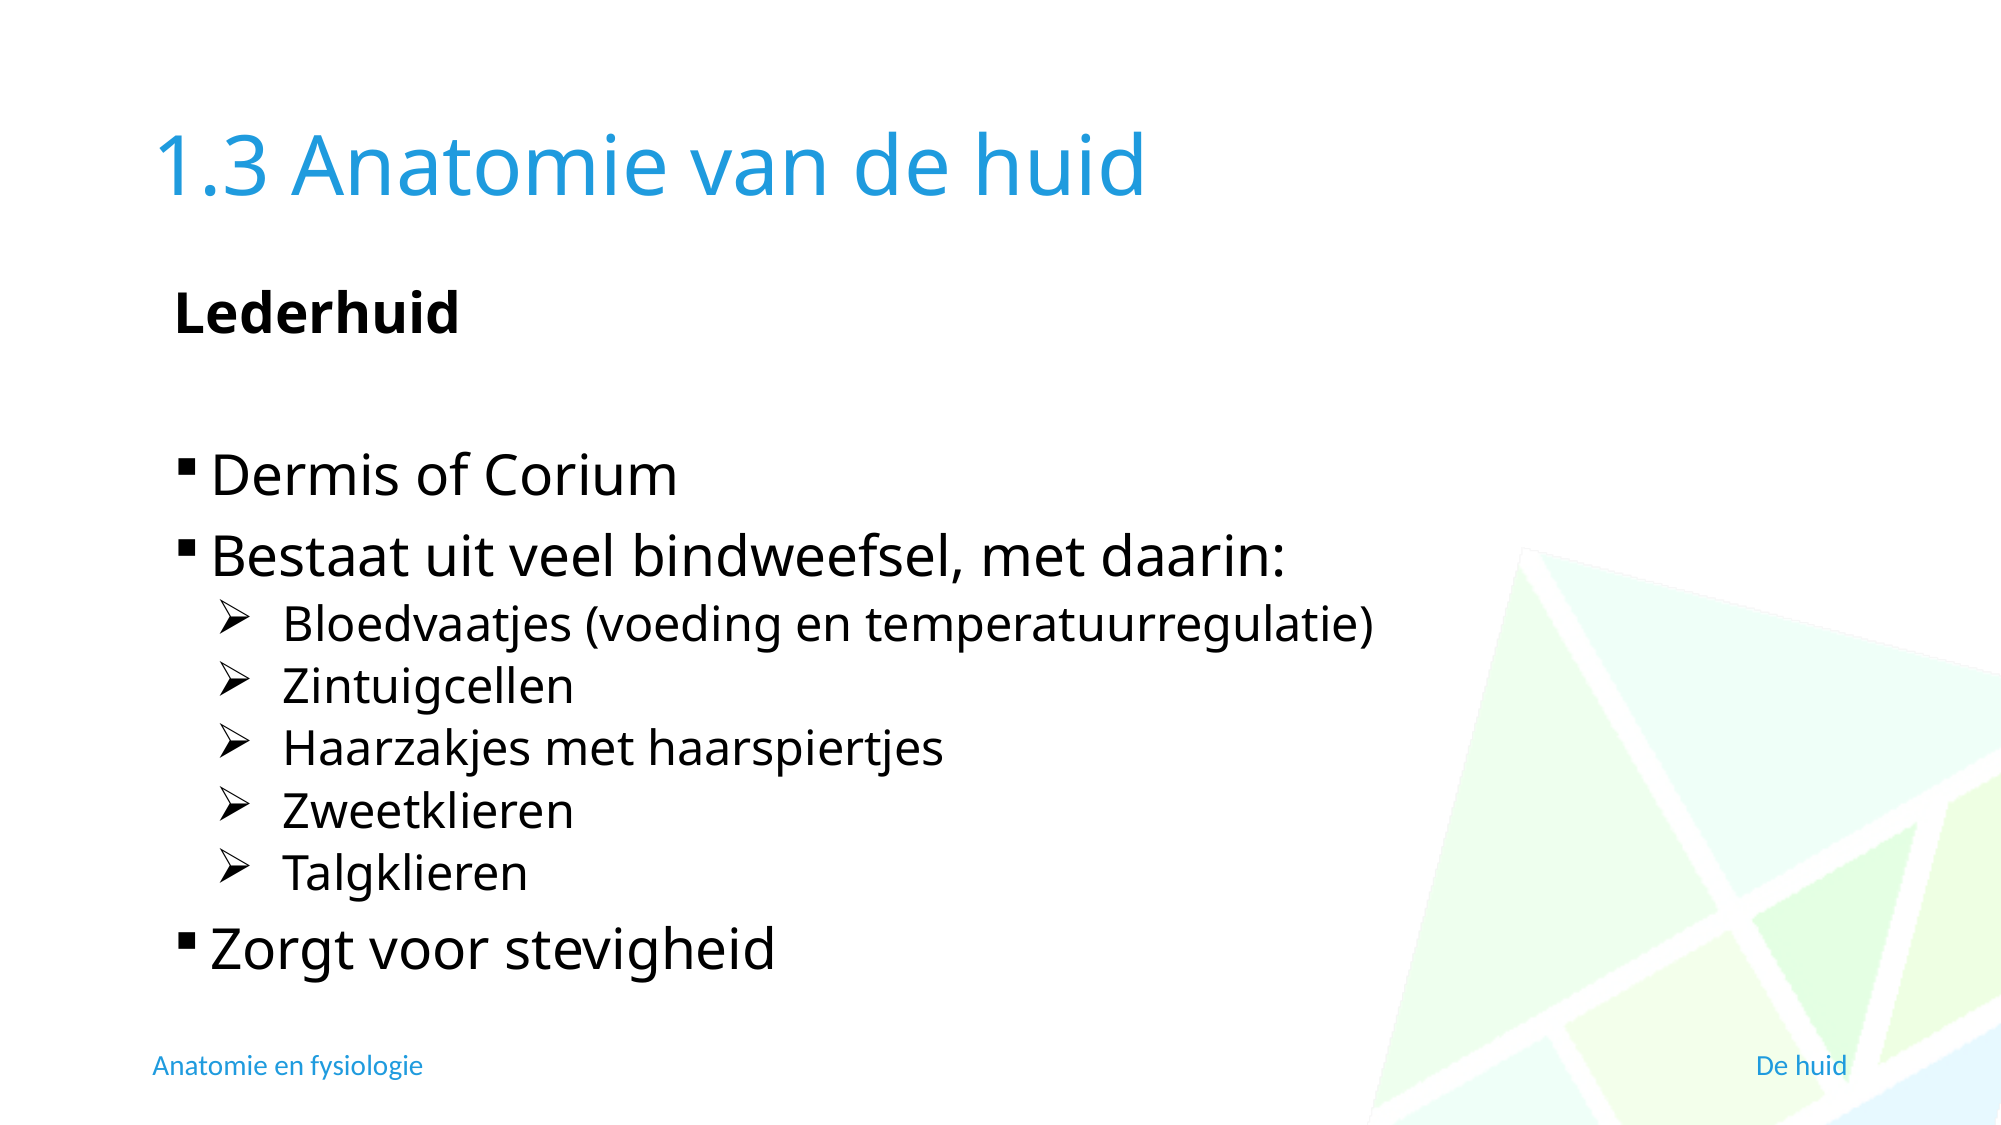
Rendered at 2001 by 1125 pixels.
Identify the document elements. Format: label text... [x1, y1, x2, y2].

list Anatomie en fysiologie [137, 1042, 588, 1103]
title 1.3 Anatomie van de huid [137, 59, 1863, 278]
list Lederhuid Dermis of Corium Bestaat uit veel bindweefsel, met daarin: Bloedvaatjes (voeding en temperatuurregulatie) Zintuigcellen Haarzakjes met haarspiertjes Zweetklieren Talgklieren Zorgt voor stevigheid [158, 277, 1884, 992]
list De huid [1412, 1042, 1863, 1103]
